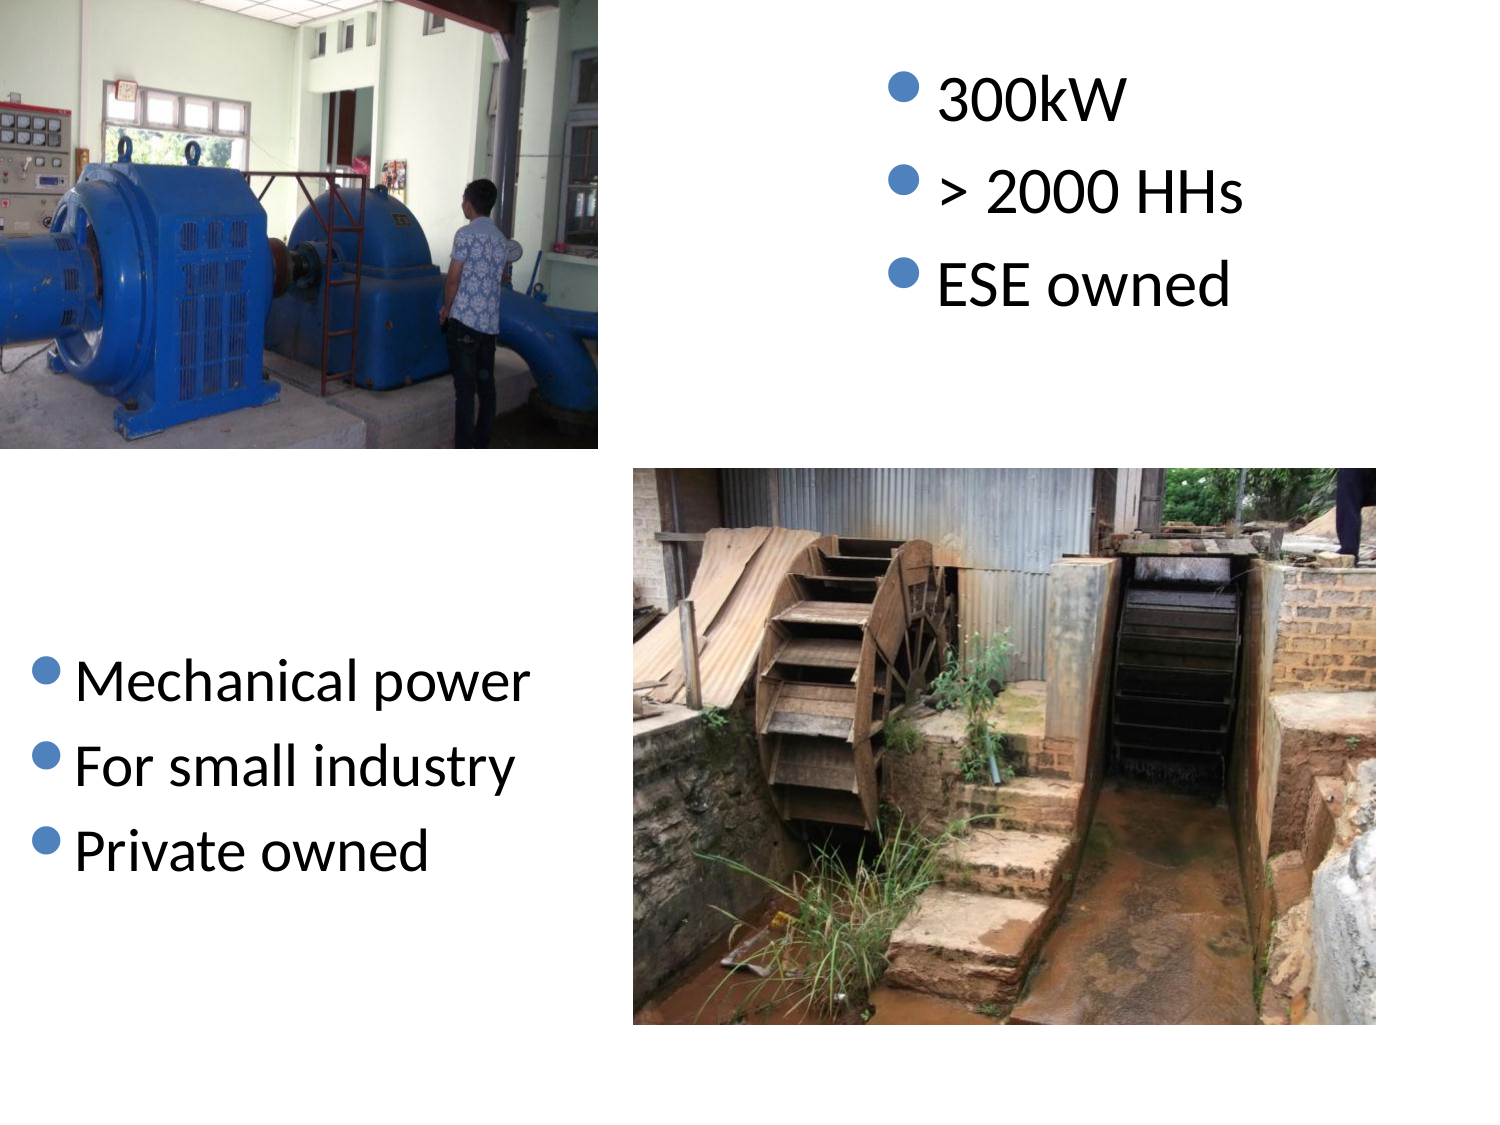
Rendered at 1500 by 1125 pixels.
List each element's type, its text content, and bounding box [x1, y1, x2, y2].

text_box Mechanical power For small industry Private owned [0, 632, 586, 943]
text_box 300kW > 2000 HHs ESE owned [855, 46, 1323, 357]
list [0, 0, 598, 449]
picture [633, 468, 1376, 1026]
